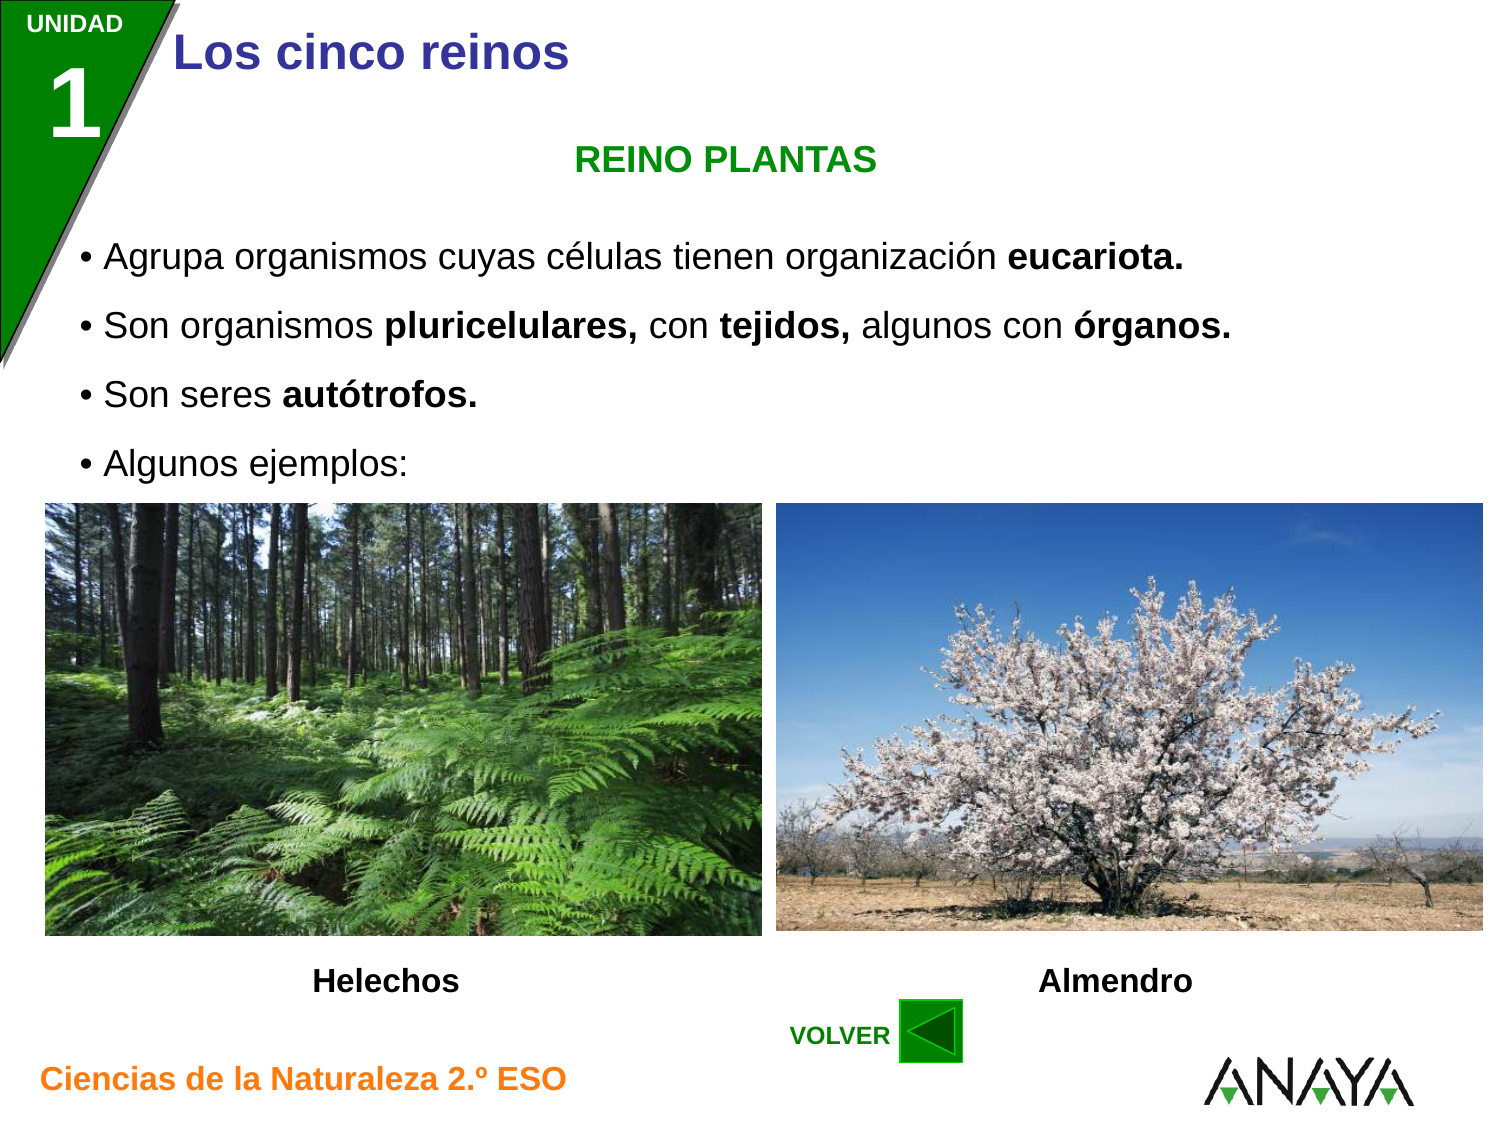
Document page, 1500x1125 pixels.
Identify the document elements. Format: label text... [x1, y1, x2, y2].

text_box • Agrupa organismos cuyas células tienen organización eucariota. [64, 224, 1424, 285]
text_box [776, 503, 1483, 1008]
text_box [899, 1016, 963, 1063]
text_box • Son organismos pluricelulares, con tejidos, algunos con órganos. [64, 293, 1500, 354]
text_box REINO PLANTAS [559, 127, 941, 187]
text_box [45, 431, 762, 1008]
text_box VOLVER [774, 1014, 913, 1058]
picture [1175, 1029, 1457, 1125]
text_box • Son seres autótrofos. [64, 362, 1325, 423]
